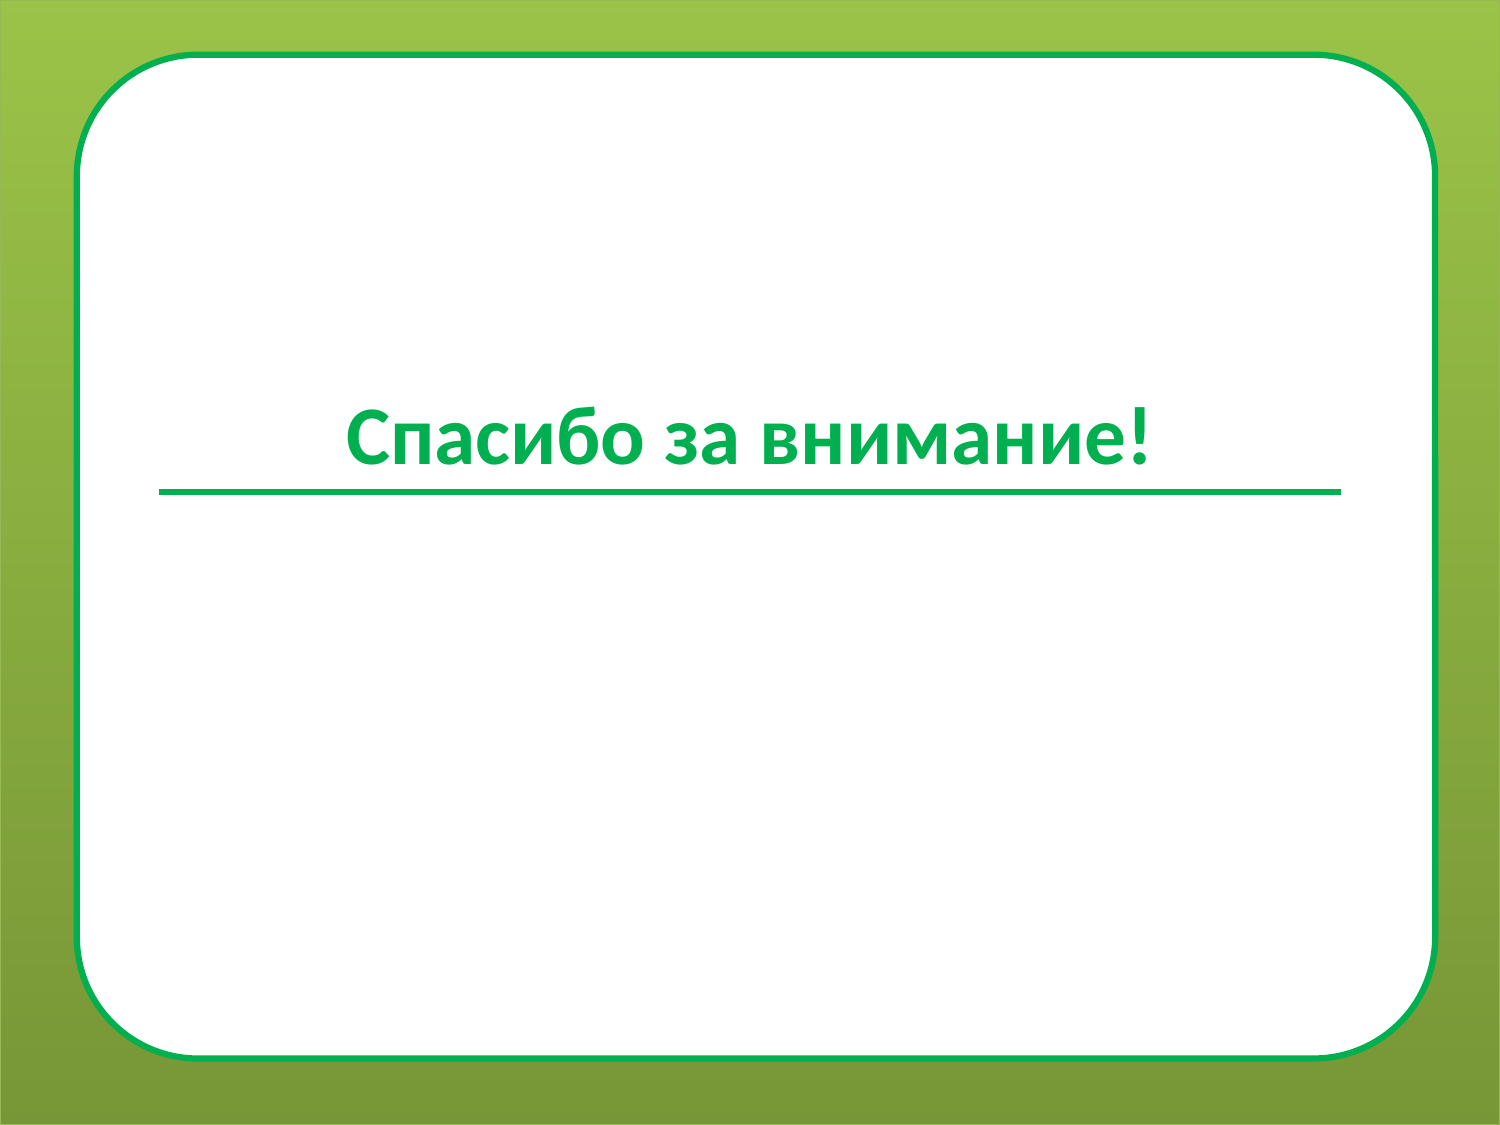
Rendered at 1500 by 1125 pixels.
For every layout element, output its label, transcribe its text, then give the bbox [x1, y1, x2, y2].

text_box Спасибо за внимание! [64, 373, 1436, 489]
text_box [0, 0, 1500, 1125]
text_box [74, 52, 1438, 1061]
